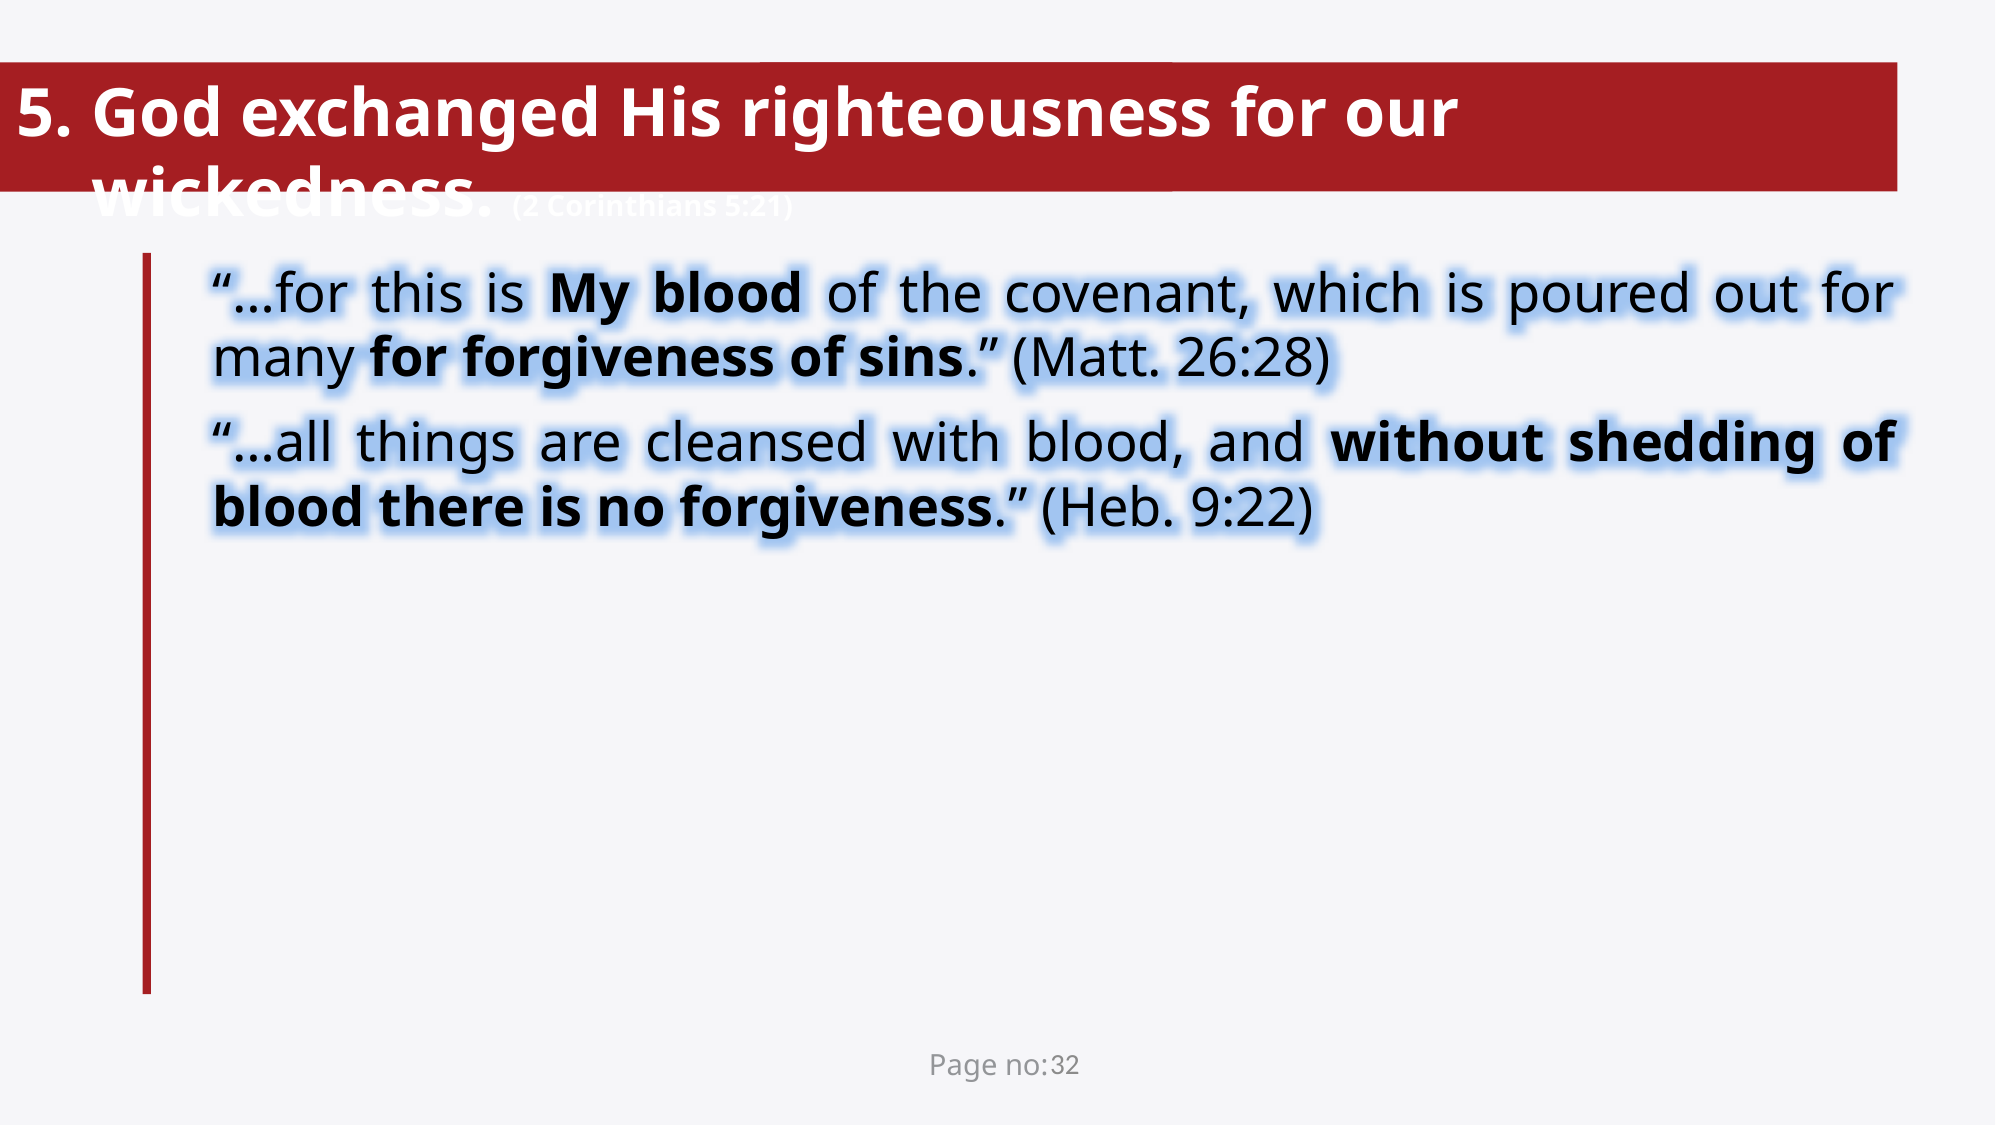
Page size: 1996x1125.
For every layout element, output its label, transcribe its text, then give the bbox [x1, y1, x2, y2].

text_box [1, 62, 1898, 194]
text_box “…for this is My blood of the covenant, which is poured out for many for forgiveness of sins.” (Matt. 26:28) [198, 250, 1911, 396]
text_box “…all things are cleansed with blood, and without shedding of blood there is no forgiveness.” (Heb. 9:22) [198, 410, 1911, 545]
